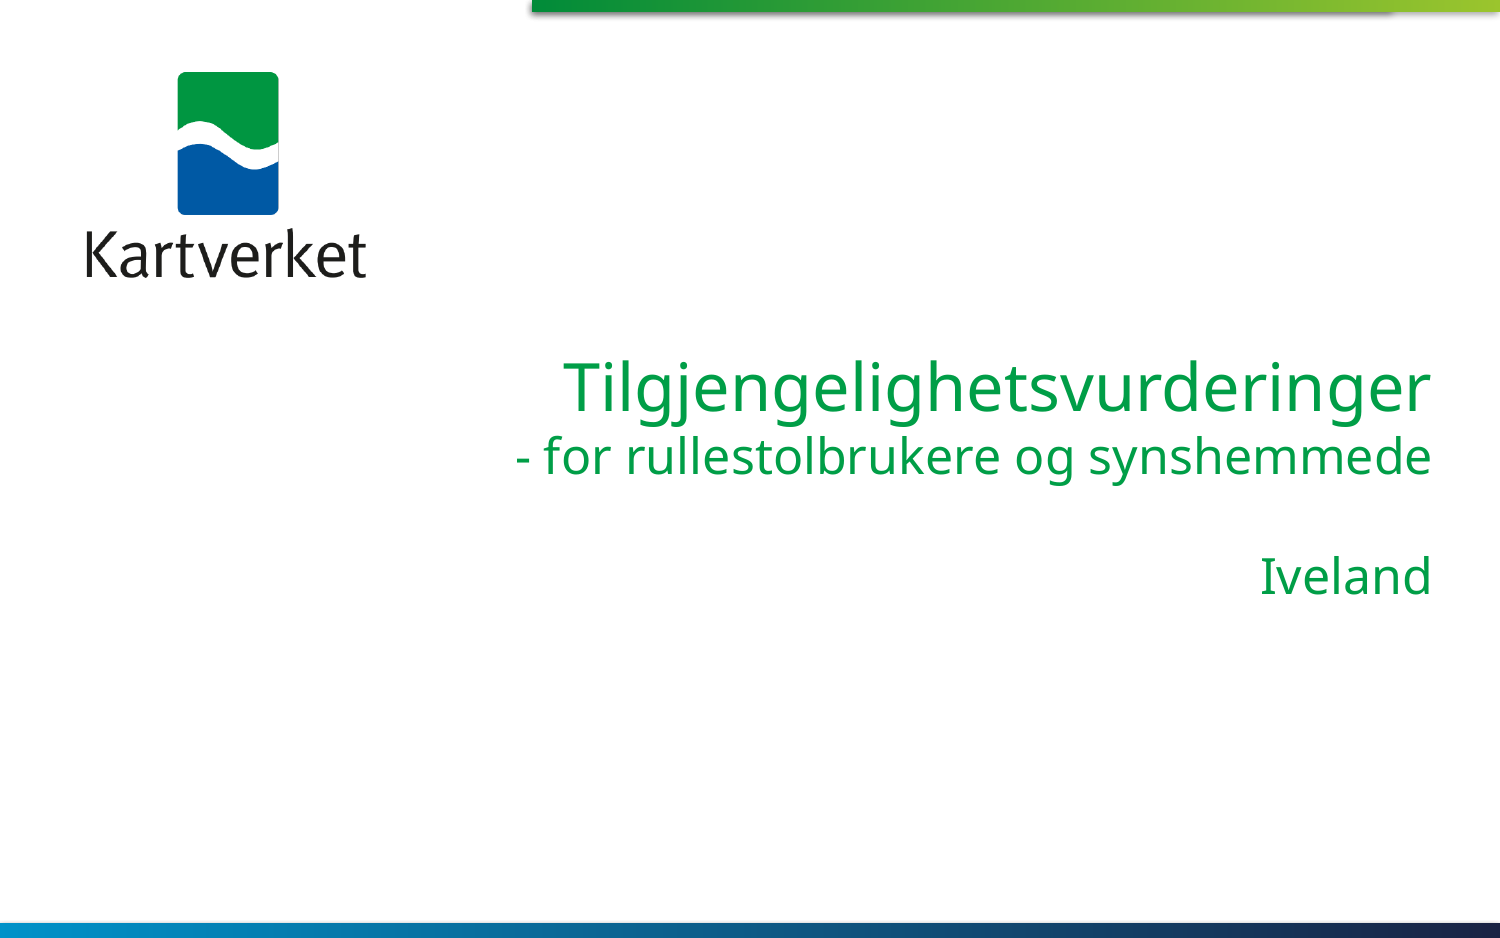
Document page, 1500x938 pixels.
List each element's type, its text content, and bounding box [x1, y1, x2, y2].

text_box Tilgjengelighetsvurderinger - for rullestolbrukere og synshemmede Iveland [66, 337, 1449, 613]
